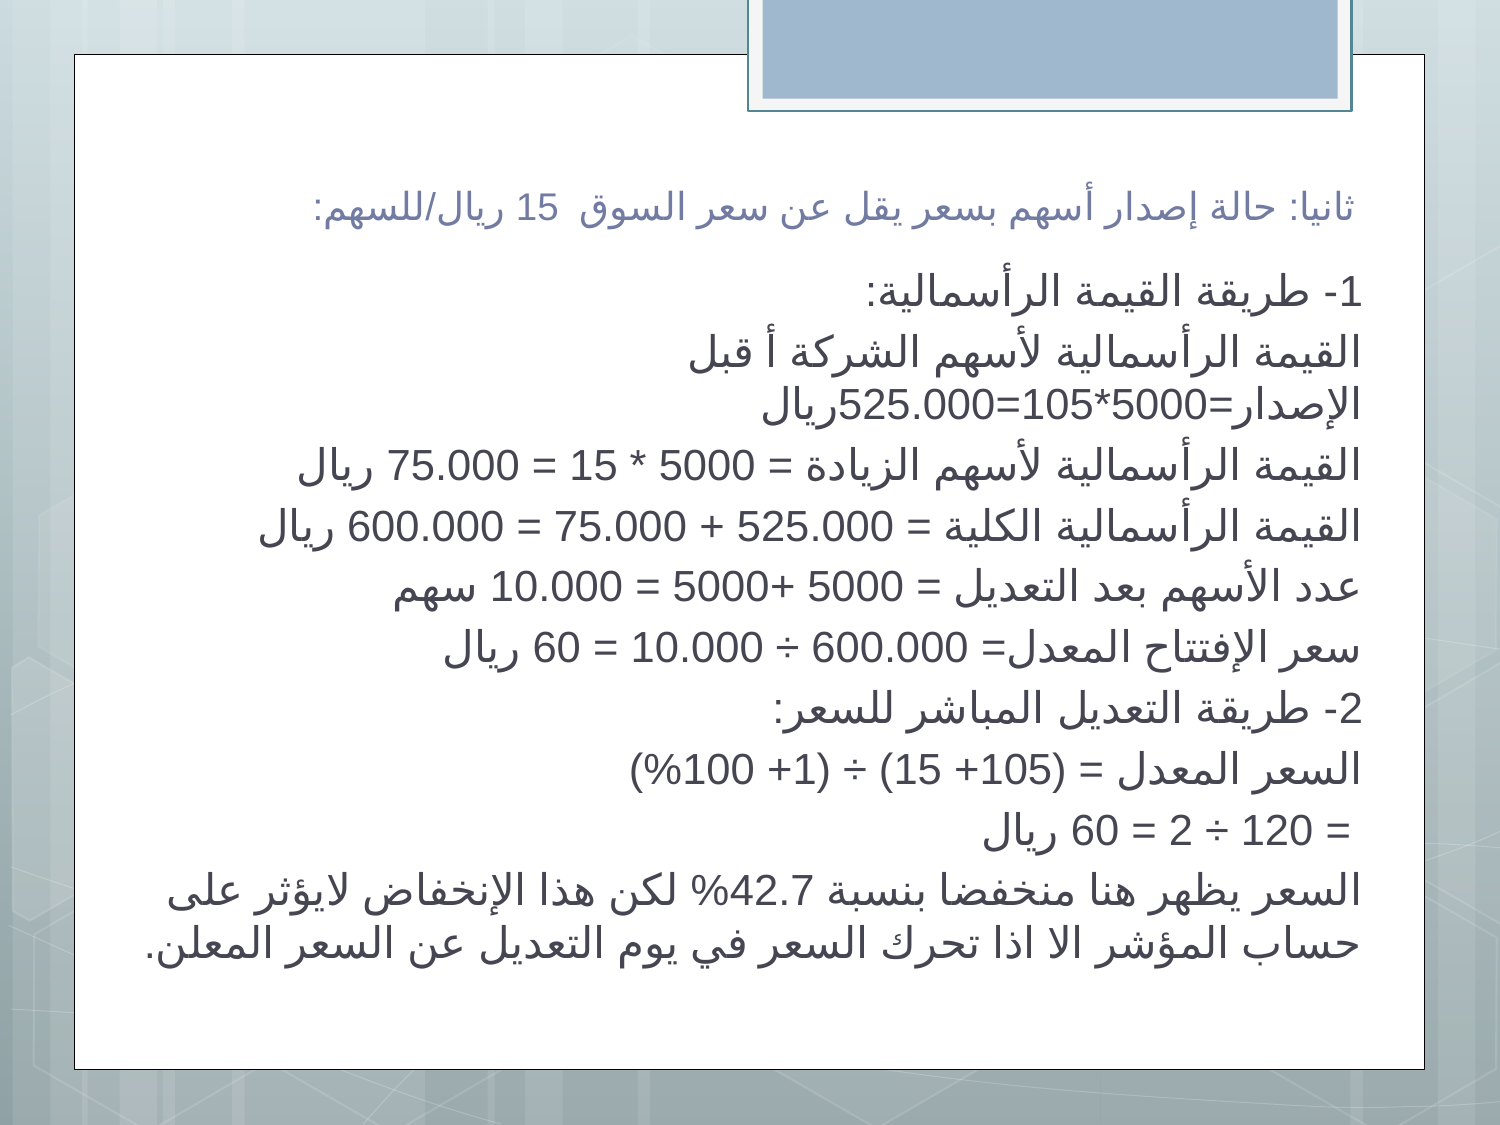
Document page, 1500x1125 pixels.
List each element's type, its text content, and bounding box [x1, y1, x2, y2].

list 1- طريقة القيمة الرأسمالية: القيمة الرأسمالية لأسهم الشركة أ قبل الإصدار=5000*105=525.000ريال القيمة الرأسمالية لأسهم الزيادة = 5000 * 15 = 75.000 ريال القيمة الرأسمالية الكلية = 525.000 + 75.000 = 600.000 ريال عدد الأسهم بعد التعديل = 5000 +5000 = 10.000 سهم سعر الإفتتاح المعدل= 600.000 ÷ 10.000 = 60 ريال 2- طريقة التعديل المباشر للسعر: السعر المعدل = (105+ 15) ÷ (1+ 100%) = 120 ÷ 2 = 60 ريال السعر يظهر هنا منخفضا بنسبة 42.7% لكن هذا الإنخفاض لايؤثر على حساب المؤشر الا اذا تحرك السعر في يوم التعديل عن السعر المعلن. [123, 255, 1388, 1000]
title ثانيا: حالة إصدار أسهم بسعر يقل عن سعر السوق 15 ريال/للسهم: [218, 149, 1371, 236]
